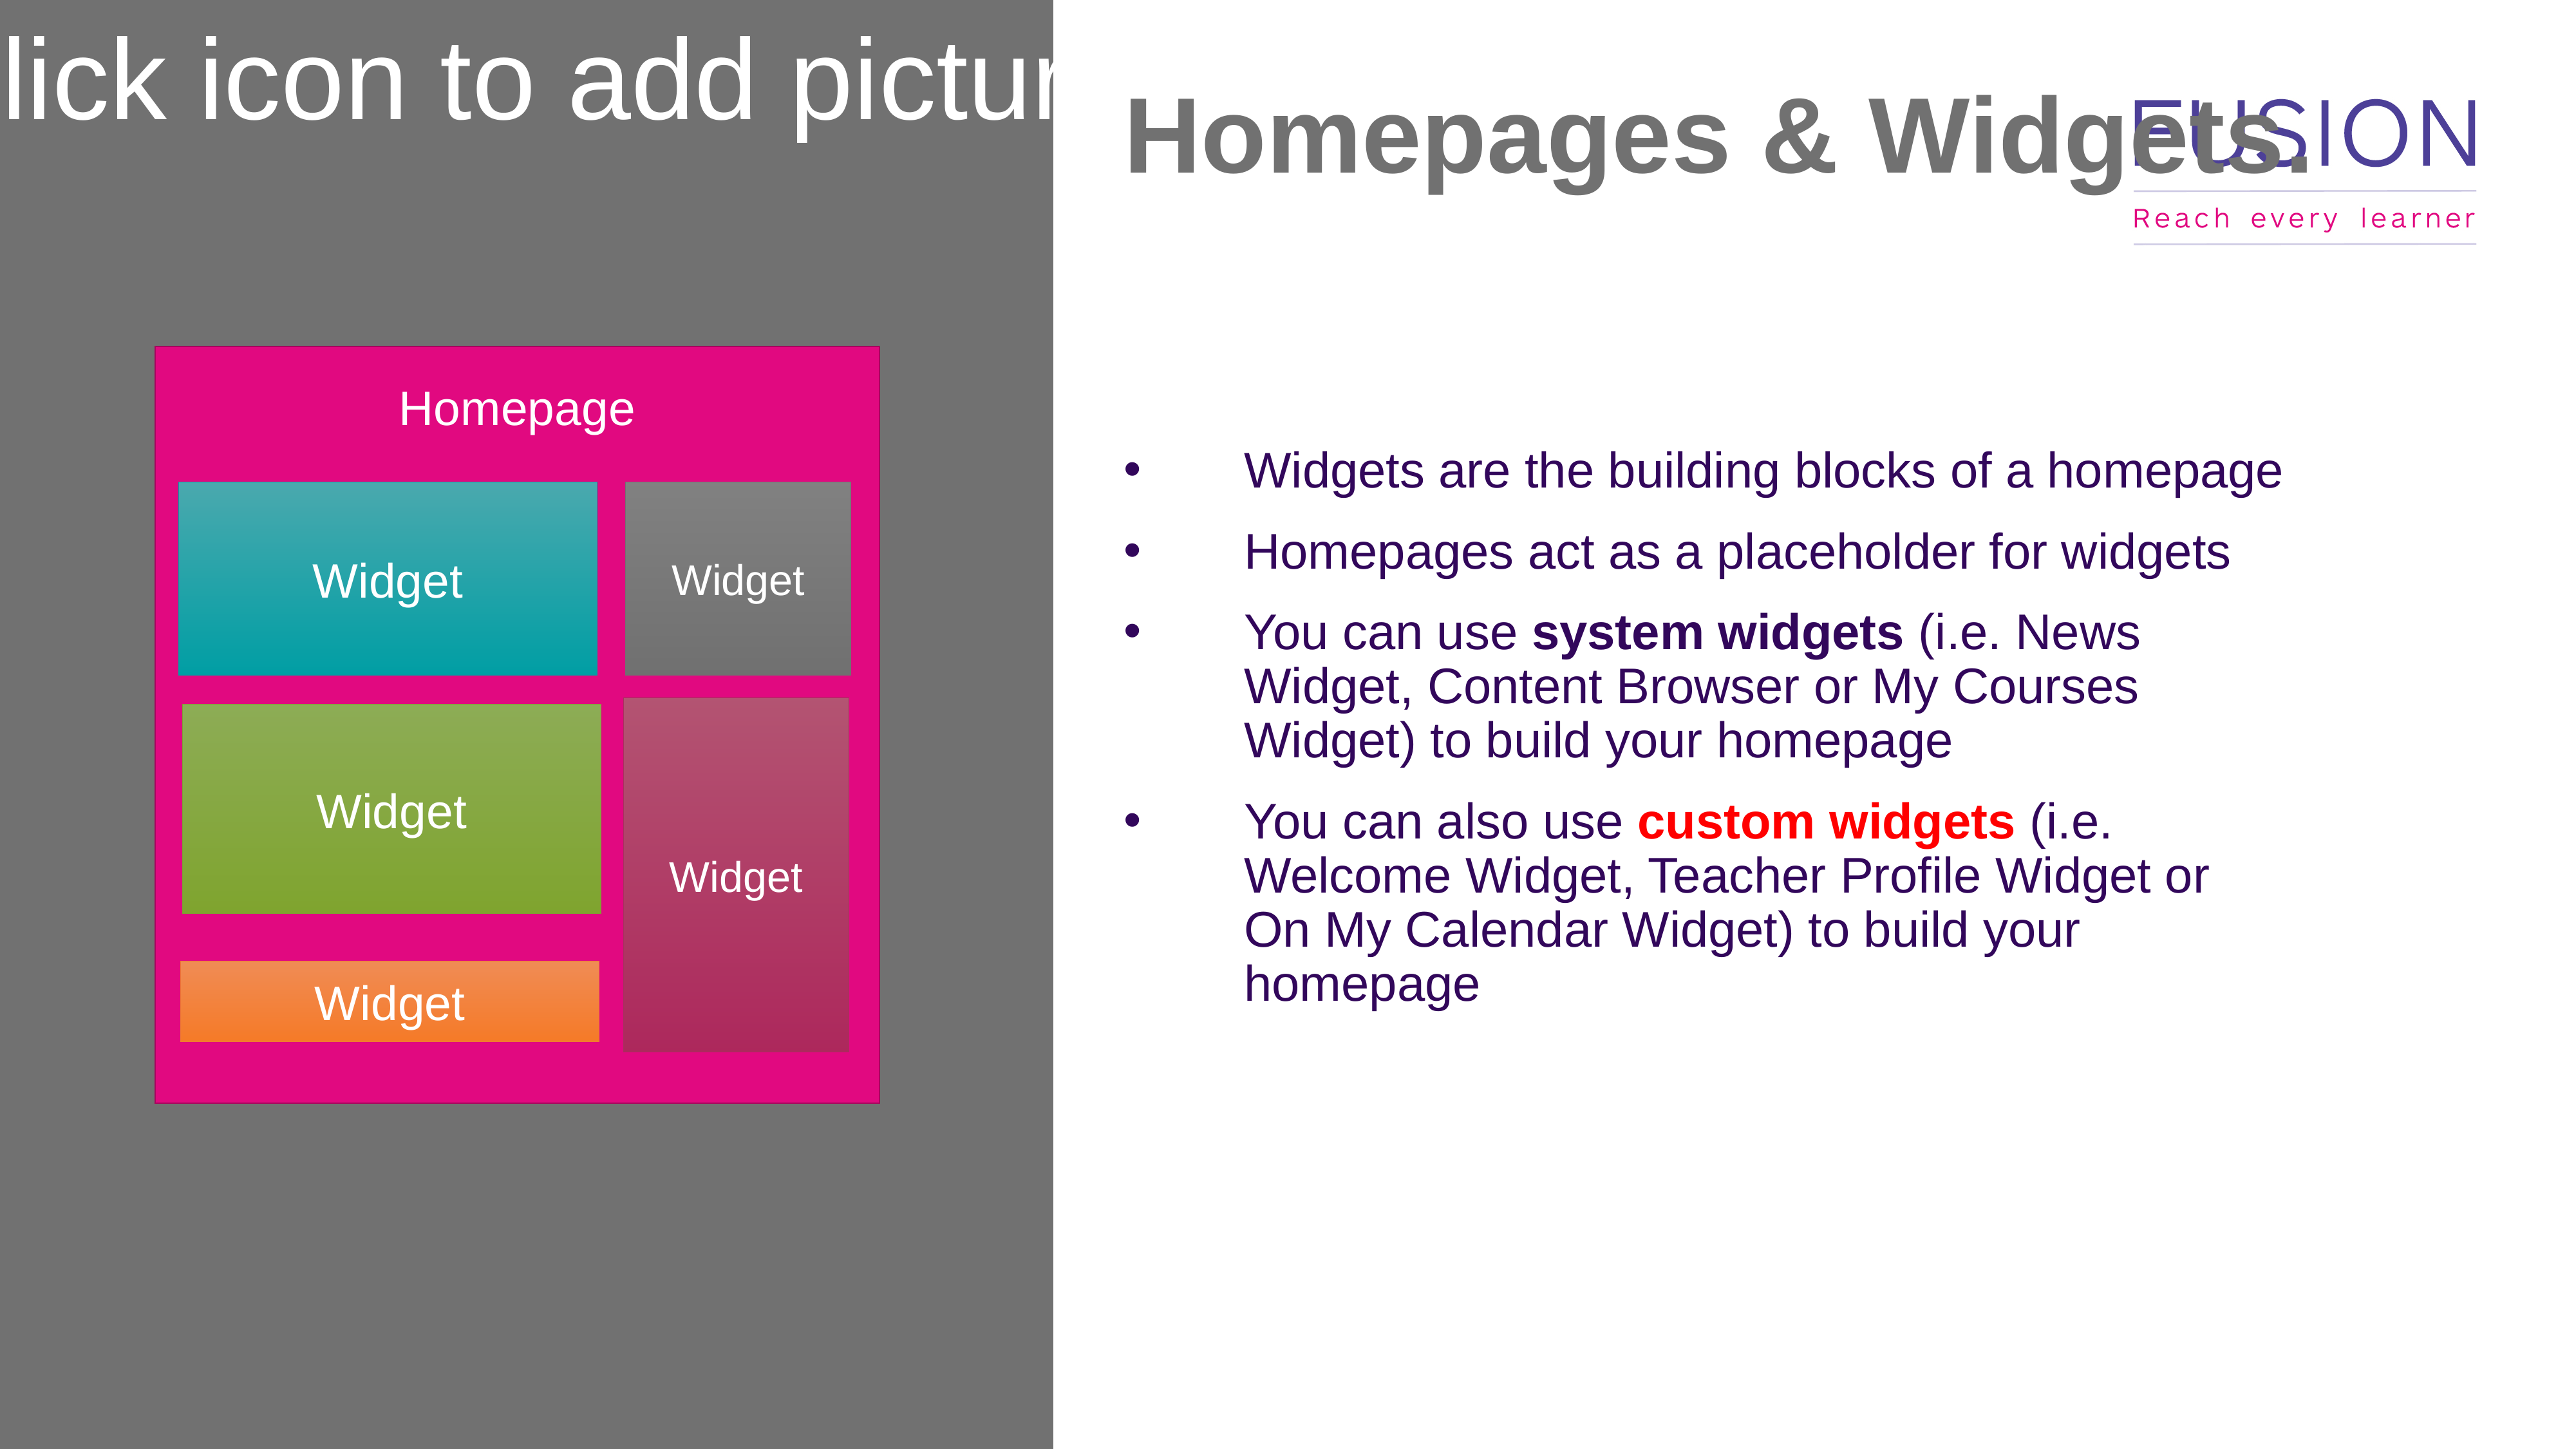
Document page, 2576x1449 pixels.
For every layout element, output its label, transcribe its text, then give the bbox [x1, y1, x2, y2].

list Widgets are the building blocks of a homepage Homepages act as a placeholder for widgets You can use system widgets (i.e. News Widget, Content Browser or My Courses Widget) to build your homepage You can also use custom widgets (i.e. Welcome Widget, Teacher Profile Widget or On My Calendar Widget) to build your homepage [1113, 246, 2301, 1397]
title Homepages & Widgets. [1113, 30, 2405, 246]
picture [0, 0, 2576, 1449]
